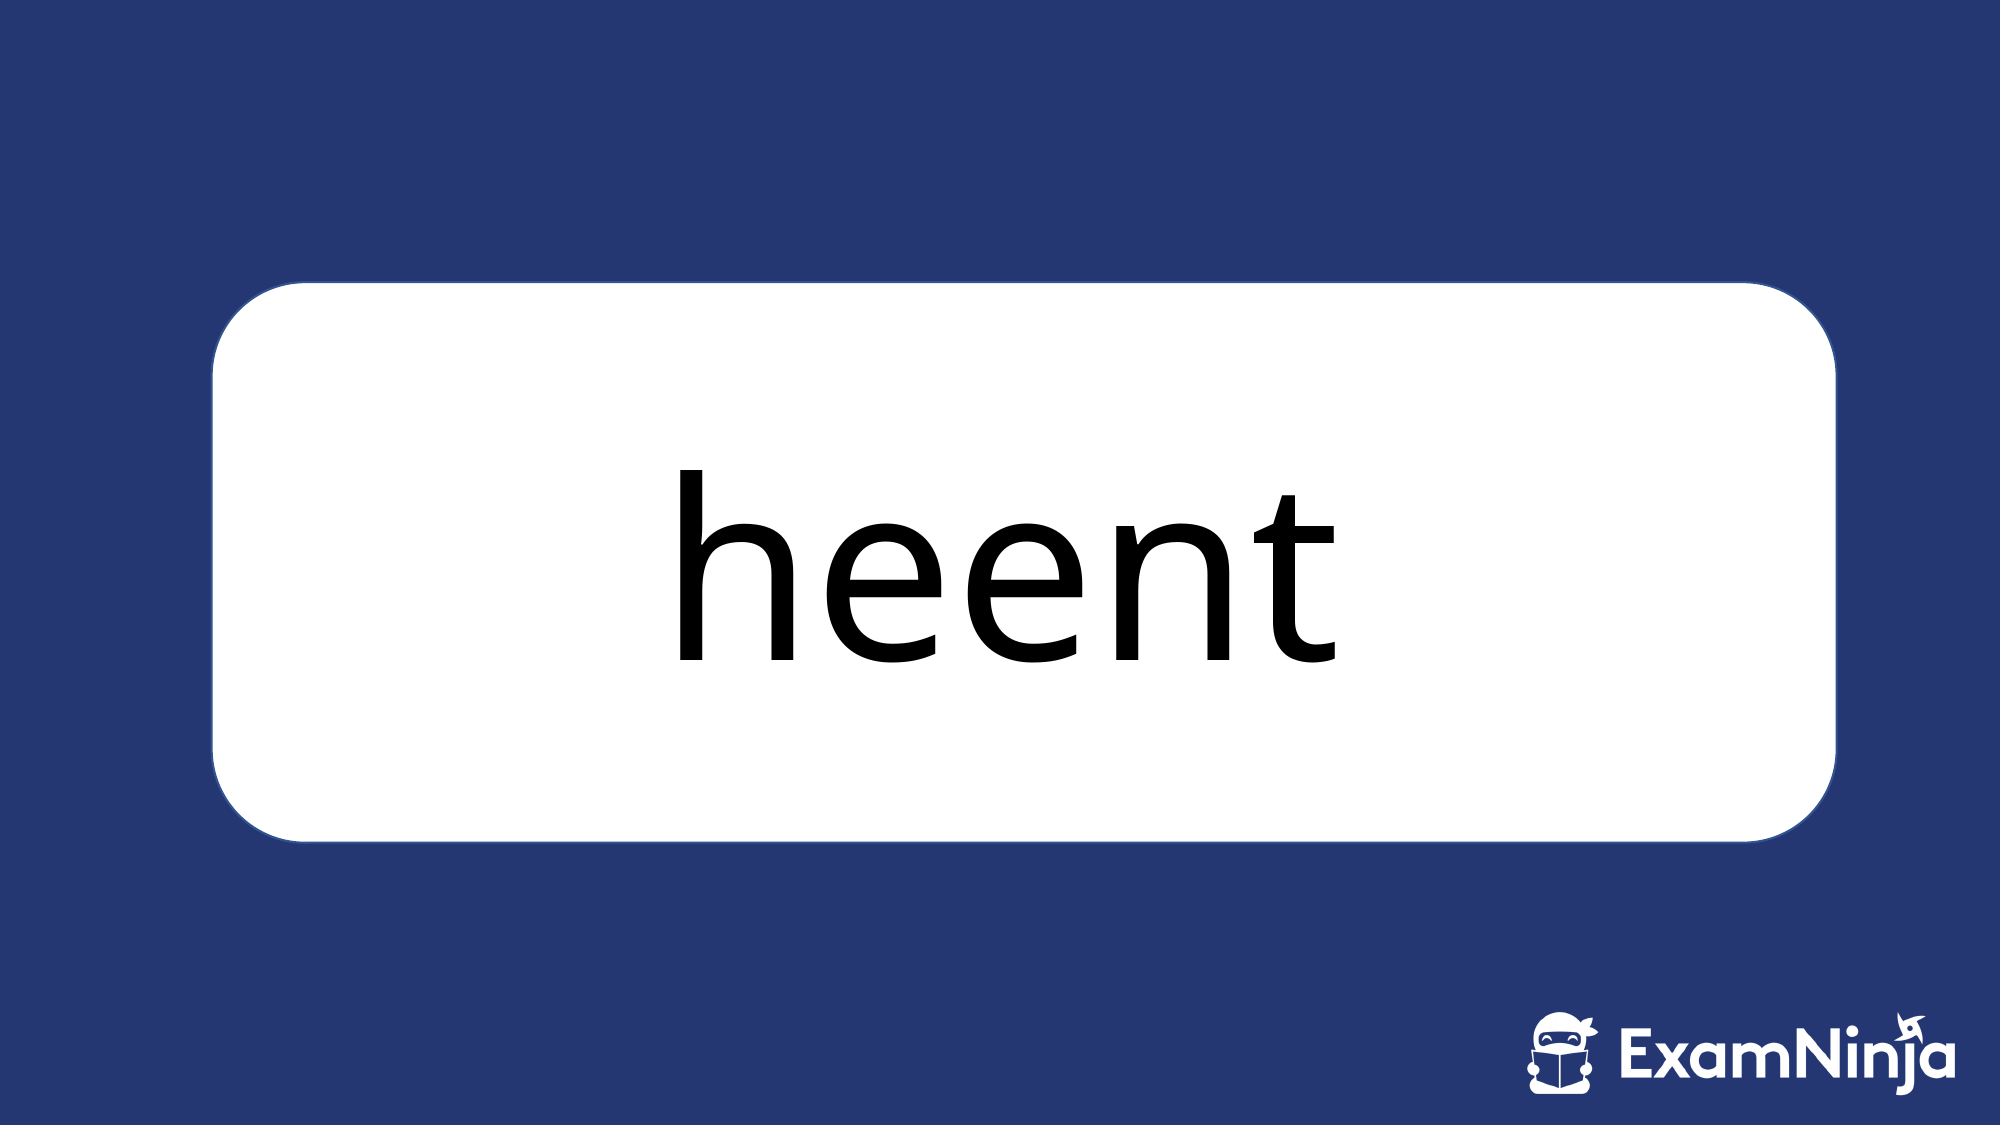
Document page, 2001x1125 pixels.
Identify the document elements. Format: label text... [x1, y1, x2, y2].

text_box [210, 281, 1838, 403]
picture [1501, 1003, 1979, 1102]
text_box [210, 719, 1838, 844]
text_box heent [143, 403, 1857, 719]
